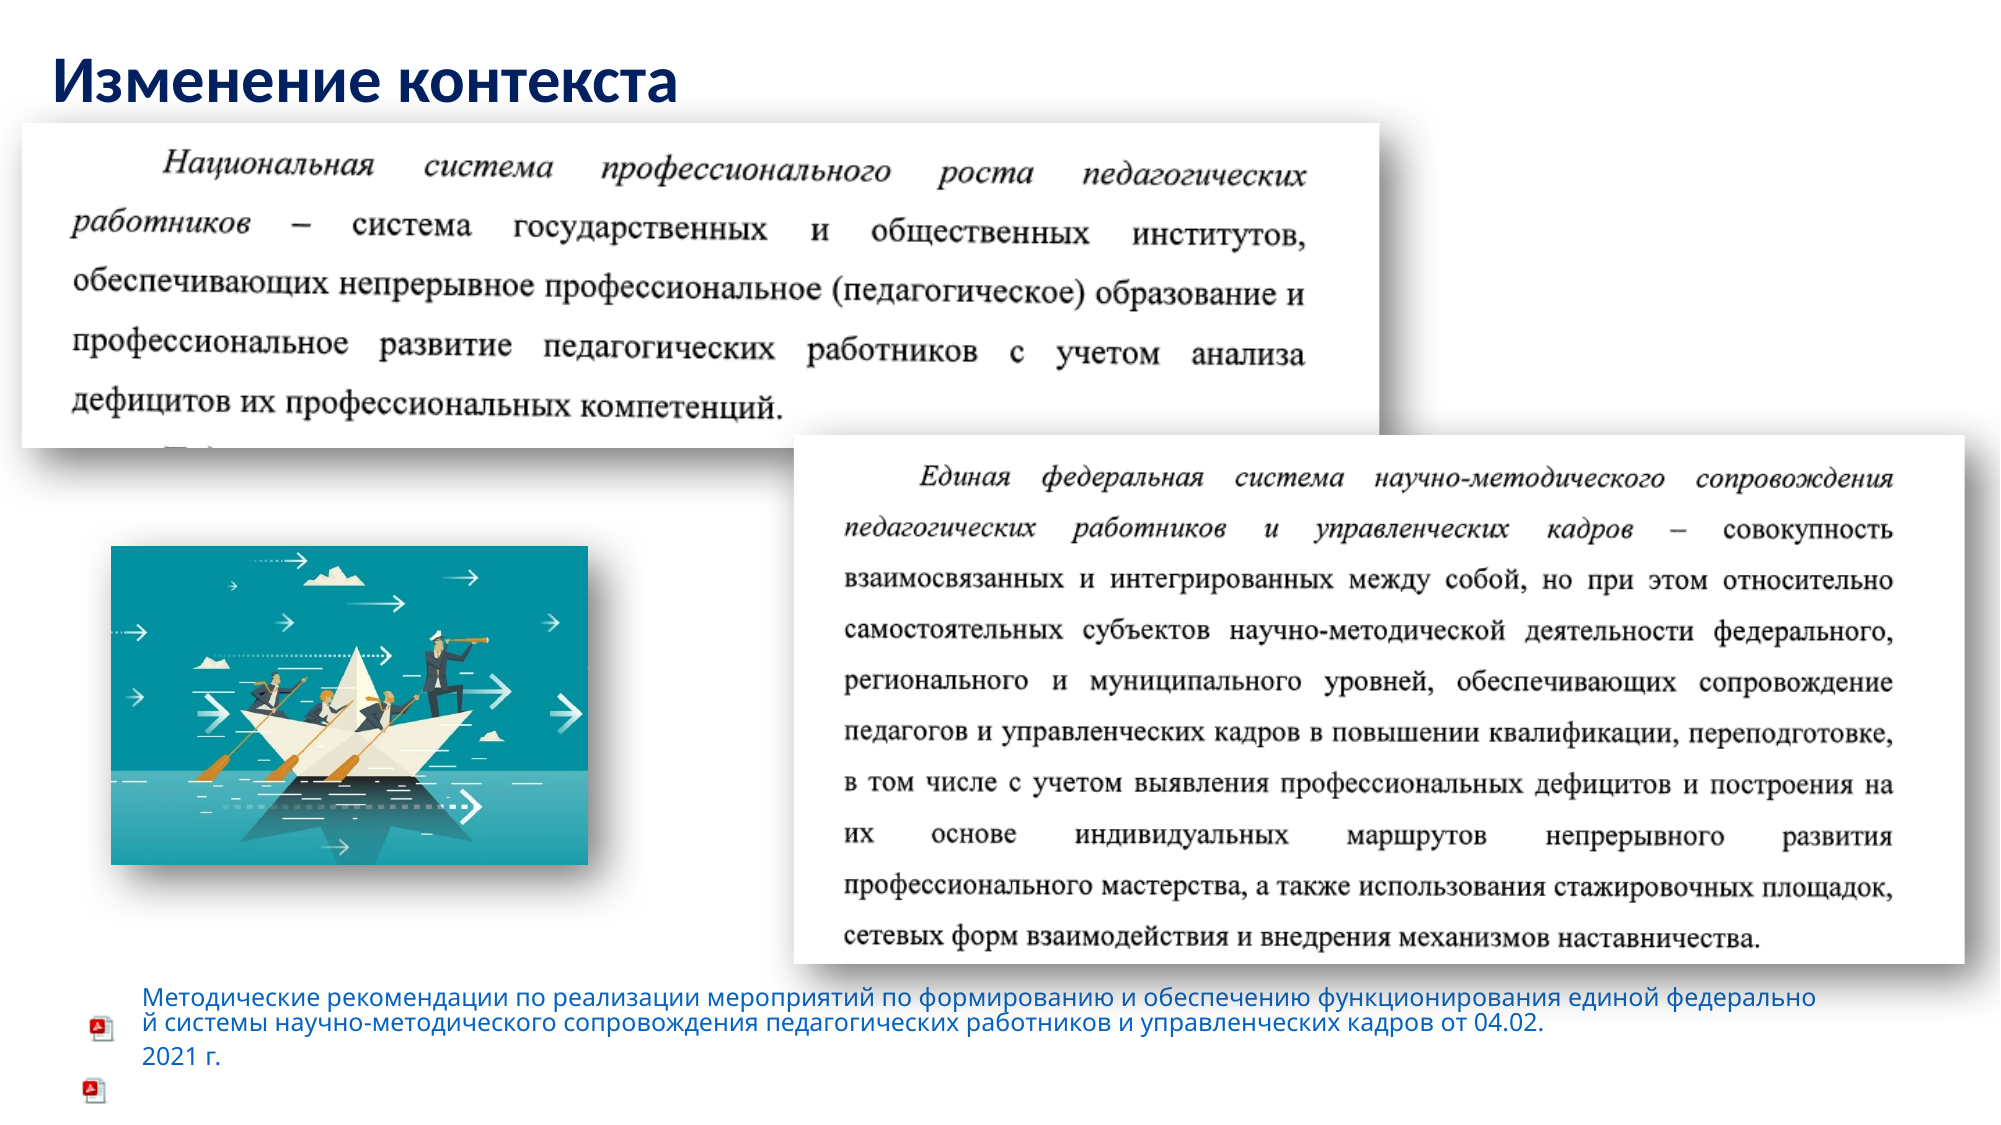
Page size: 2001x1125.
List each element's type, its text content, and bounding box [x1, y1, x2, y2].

picture [111, 546, 588, 865]
text_box Изменение контекста [37, 27, 1025, 113]
picture [21, 123, 1965, 964]
picture [87, 1013, 120, 1045]
text_box Методические рекомендации по реализации мероприятий по формированию и обеспечению функционирования единой федеральной системы научно-методического сопровождения педагогических работников и управленческих кадров от 04.02.2021 г. Концепция создания единой федеральной системы научно-методического сопровождения педагогических работников от 06.08.2020 г. [126, 939, 1837, 1125]
picture [80, 1075, 112, 1107]
